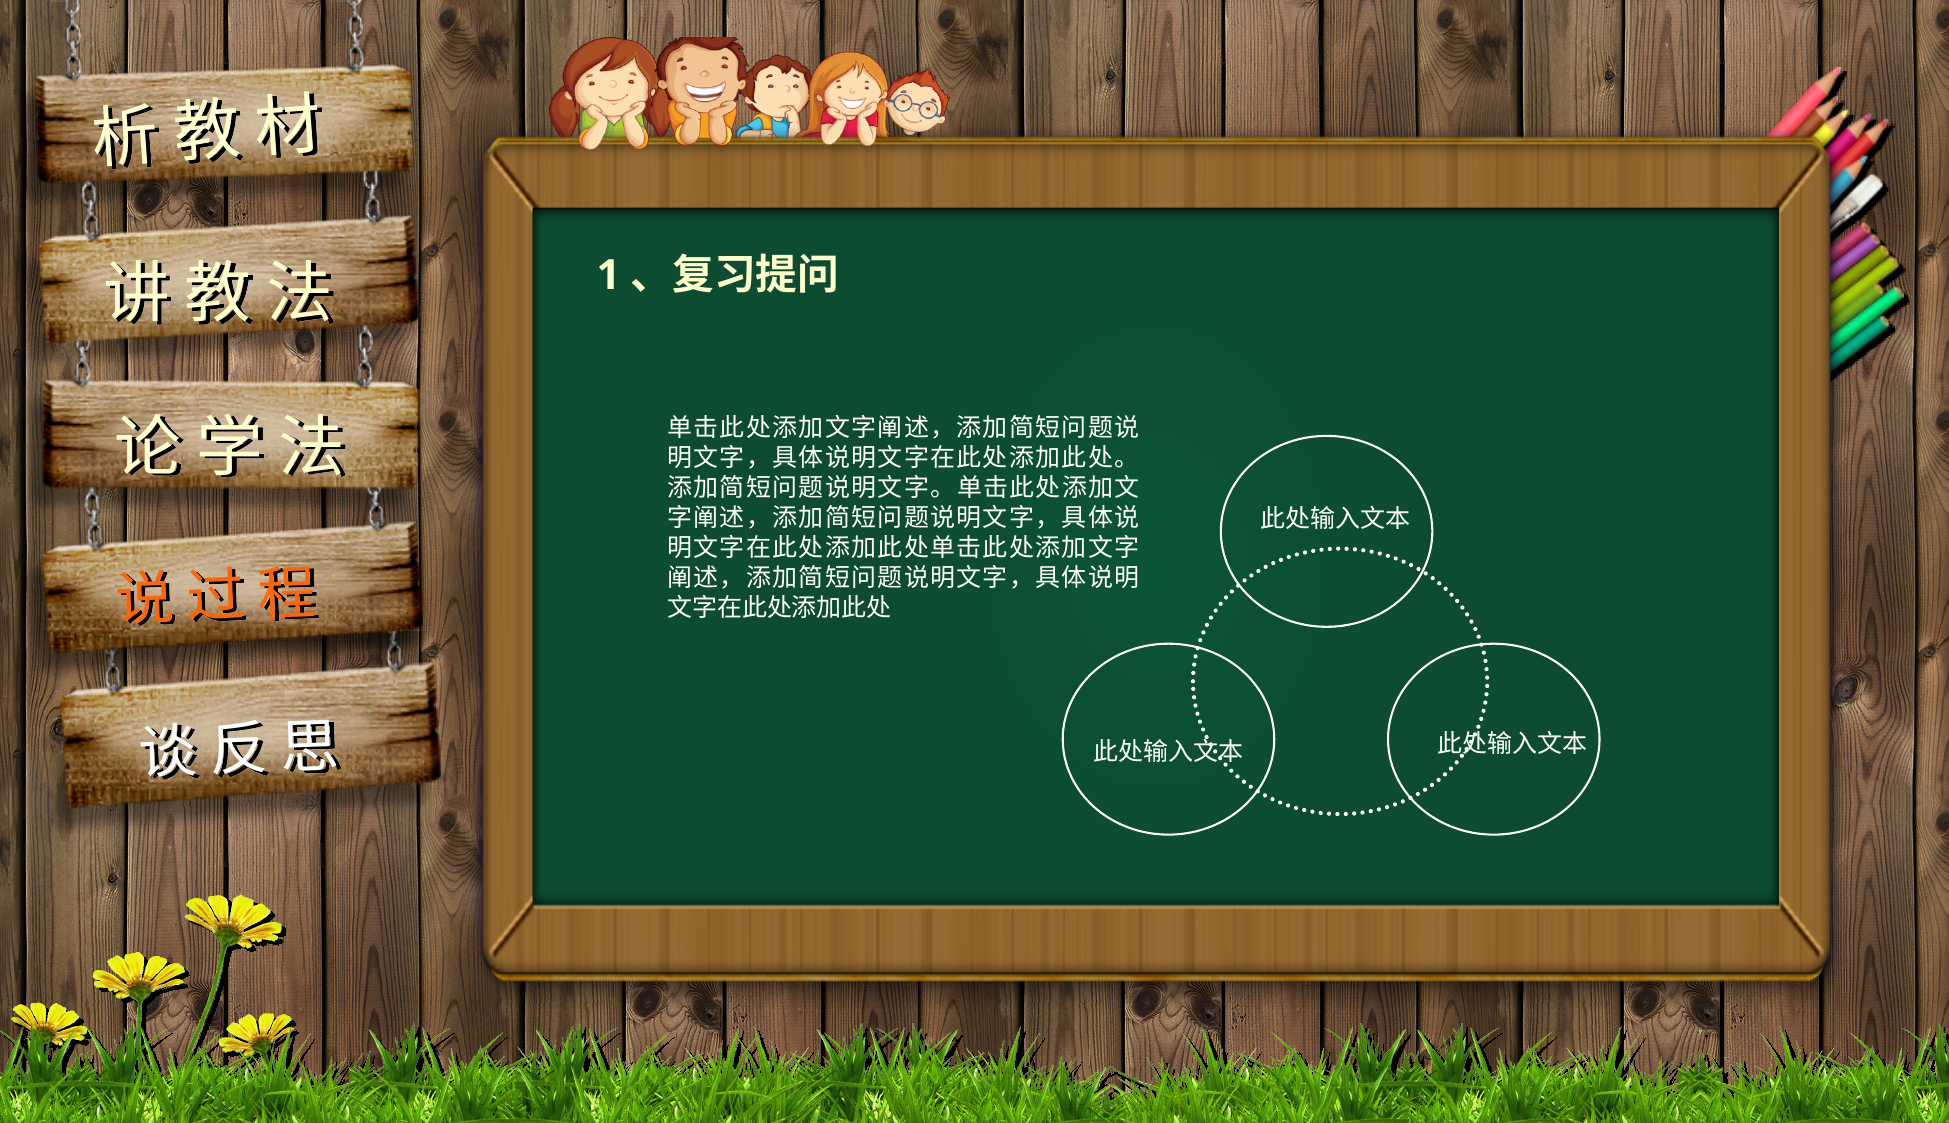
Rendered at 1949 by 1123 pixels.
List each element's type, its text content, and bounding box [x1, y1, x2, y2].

text_box [1388, 643, 1598, 835]
text_box 此处输入文本 [1249, 496, 1423, 538]
text_box [1220, 435, 1433, 627]
text_box [1197, 571, 1482, 815]
picture [0, 0, 1949, 1123]
text_box 1、复习提问 [581, 240, 854, 306]
text_box [1062, 643, 1275, 835]
text_box 单击此处添加文字阐述，添加简短问题说明文字，具体说明文字在此处添加此处。添加简短问题说明文字。单击此处添加文字阐述，添加简短问题说明文字，具体说明文字在此处添加此处单击此处添加文字阐述，添加简短问题说明文字，具体说明文字在此处添加此处 [655, 405, 1152, 627]
text_box 此处输入文本 [1426, 721, 1600, 763]
text_box 此处输入文本 [1081, 730, 1255, 772]
